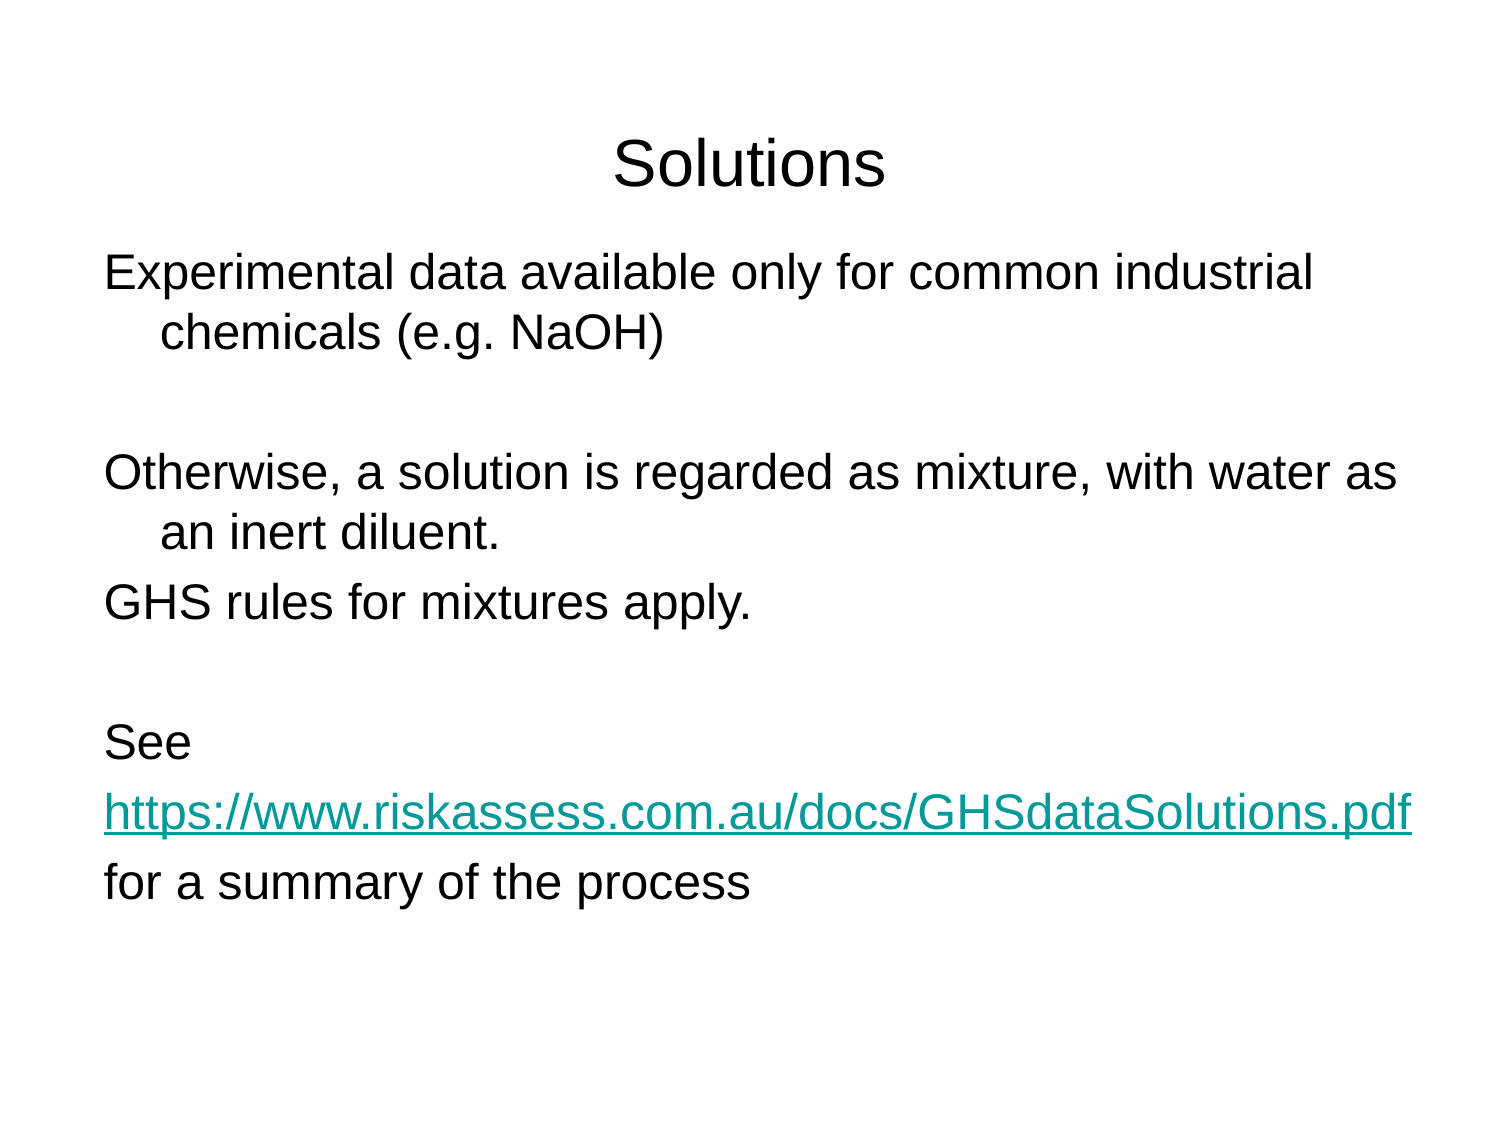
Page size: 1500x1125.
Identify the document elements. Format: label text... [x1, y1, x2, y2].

title Solutions [112, 99, 1388, 220]
list Experimental data available only for common industrial chemicals (e.g. NaOH) Otherwise, a solution is regarded as mixture, with water as an inert diluent. GHS rules for mixtures apply. See https://www.riskassess.com.au/docs/GHSdataSolutions.pdf for a summary of the process [88, 231, 1473, 1083]
